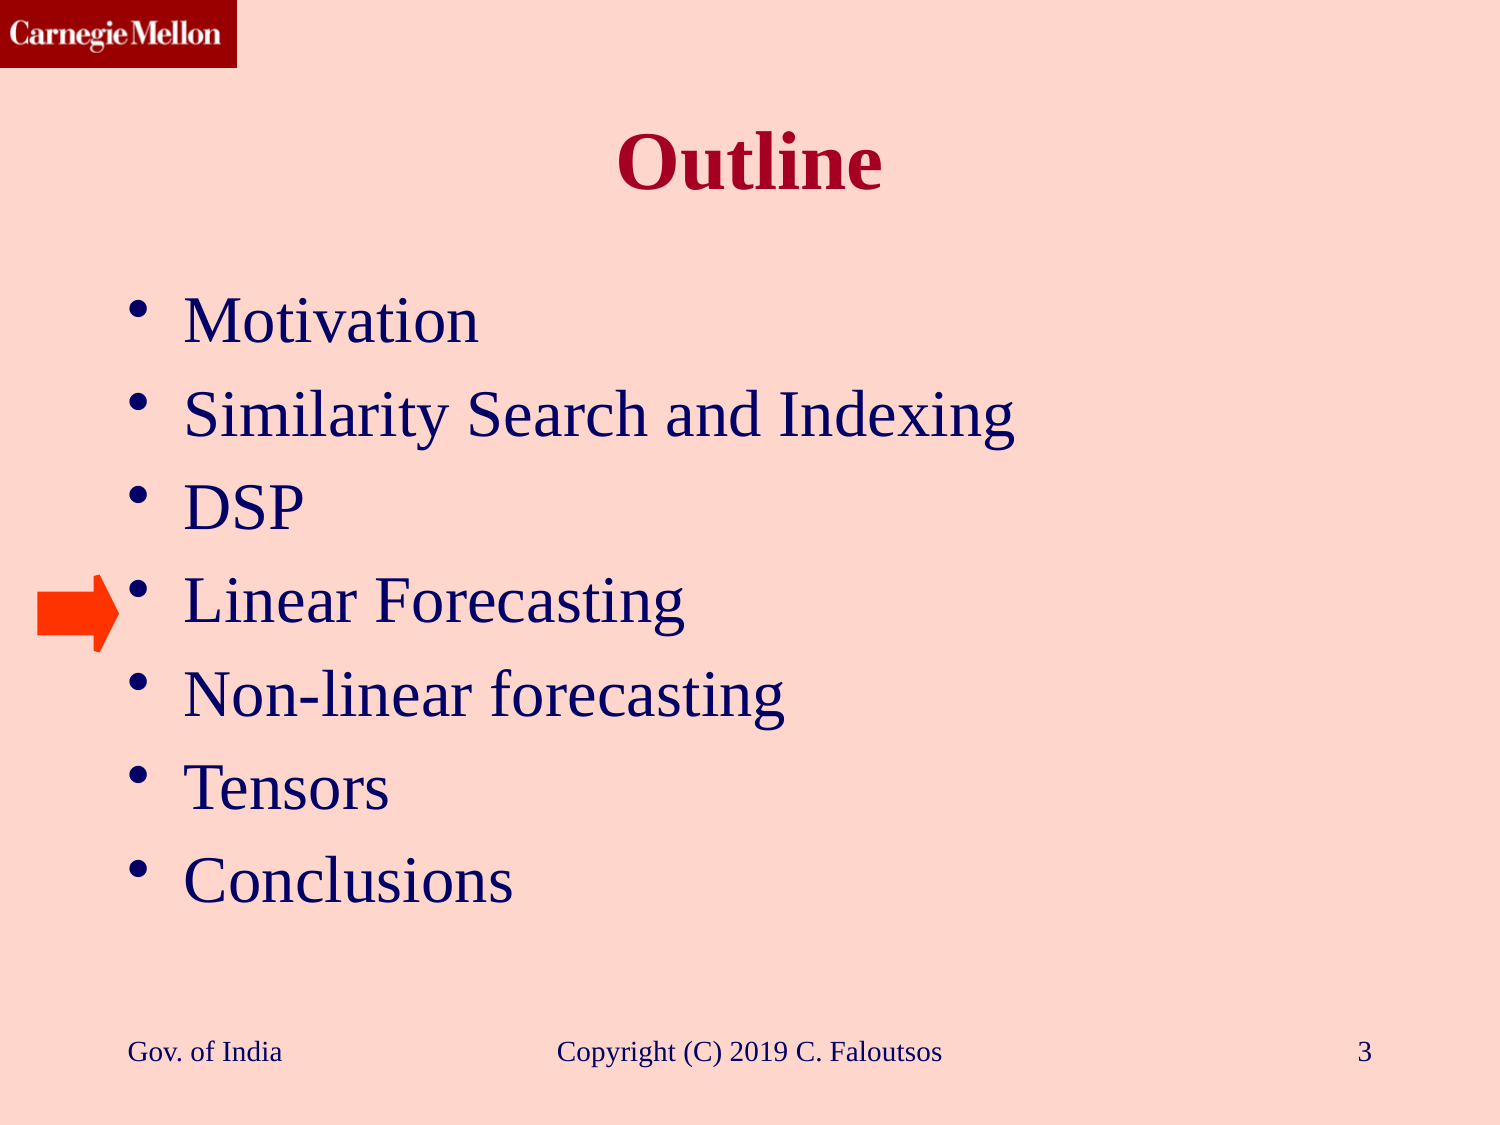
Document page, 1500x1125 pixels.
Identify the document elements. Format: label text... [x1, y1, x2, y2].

footer Copyright (C) 2019 C. Faloutsos [512, 1024, 988, 1101]
slide_number 3 [1074, 1024, 1388, 1101]
picture [0, 0, 237, 68]
slide_number Gov. of India [112, 1024, 426, 1101]
list Motivation Similarity Search and Indexing DSP Linear Forecasting Non-linear forecasting Tensors Conclusions [112, 268, 1388, 944]
title Outline [112, 99, 1388, 213]
text_box [40, 575, 116, 651]
